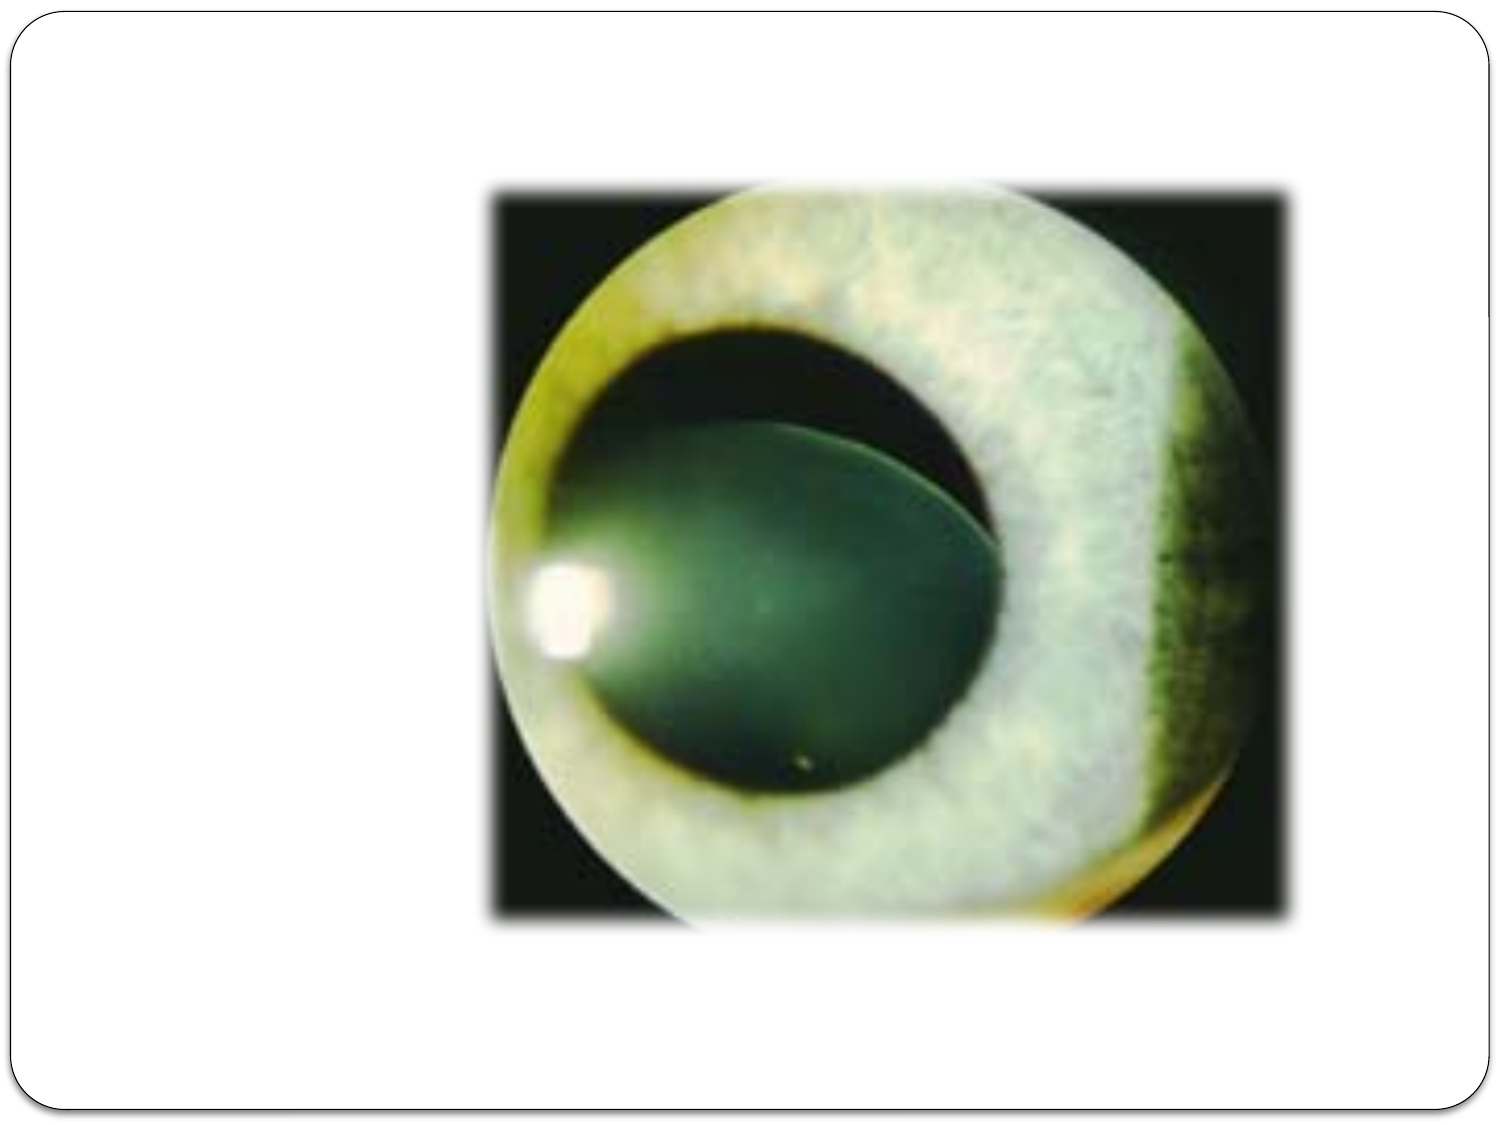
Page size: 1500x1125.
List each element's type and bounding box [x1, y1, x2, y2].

picture [474, 174, 1307, 938]
